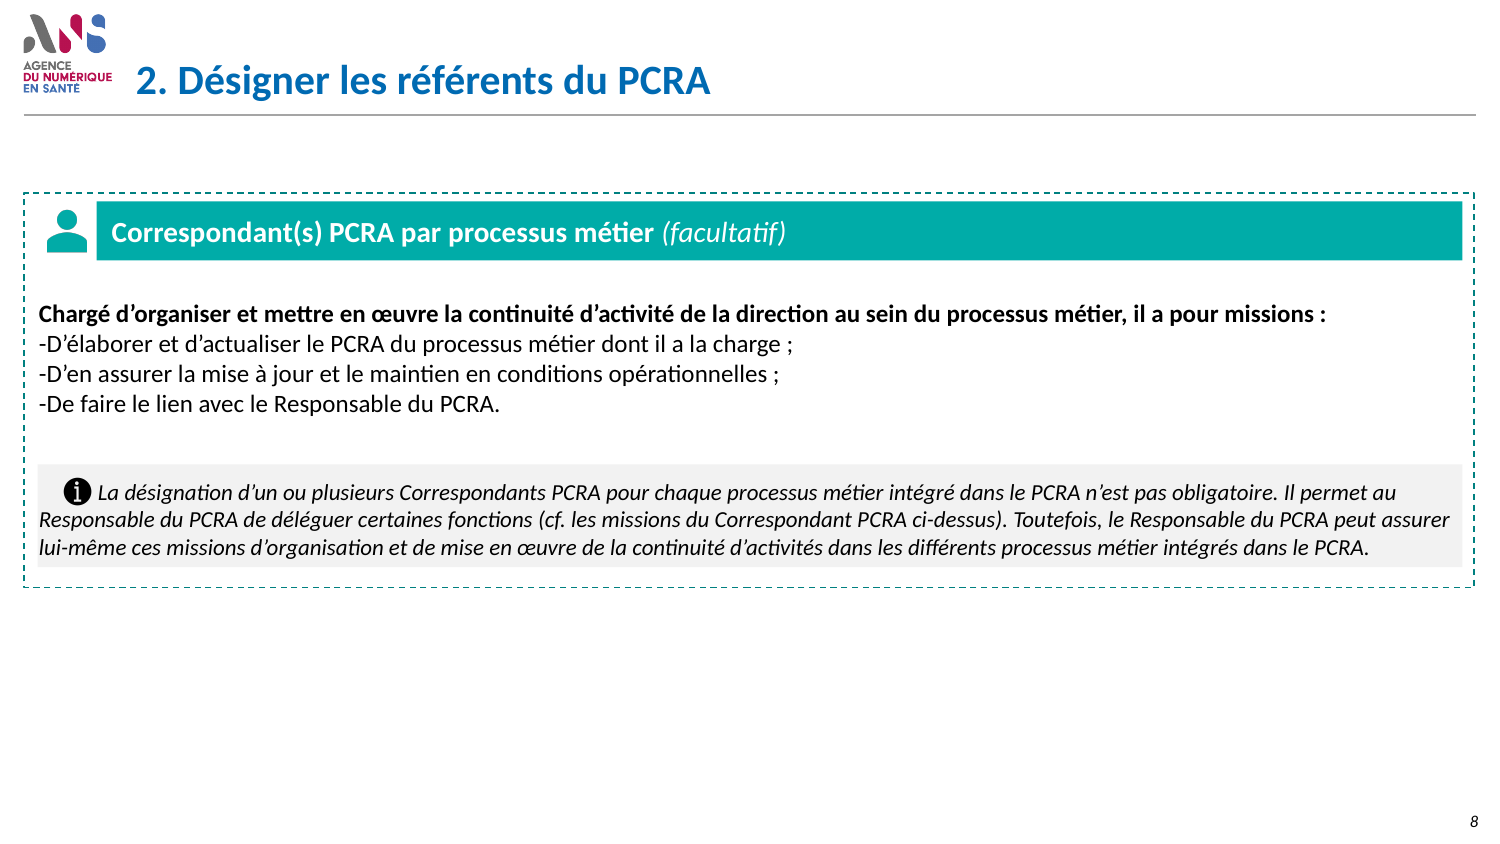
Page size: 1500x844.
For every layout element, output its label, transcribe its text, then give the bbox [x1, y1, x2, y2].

text_box Chargé d’organiser et mettre en œuvre la continuité d’activité de la direction au sein du processus métier, il a pour missions : -D’élaborer et d’actualiser le PCRA du processus métier dont il a la charge ; -D’en assurer la mise à jour et le maintien en conditions opérationnelles ; -De faire le lien avec le Responsable du PCRA. La désignation d’un ou plusieurs Correspondants PCRA pour chaque processus métier intégré dans le PCRA n’est pas obligatoire. Il permet au Responsable du PCRA de déléguer certaines fonctions (cf. les missions du Correspondant PCRA ci-dessus). Toutefois, le Responsable du PCRA peut assurer lui-même ces missions d’organisation et de mise en œuvre de la continuité d’activités dans les différents processus métier intégrés dans le PCRA. [23, 193, 1474, 588]
picture [60, 474, 95, 509]
picture [23, 14, 112, 93]
text_box Correspondant(s) PCRA par processus métier (facultatif) [98, 201, 1463, 261]
text_box 8 [1447, 798, 1500, 844]
title 2. Désigner les référents du PCRA [135, 14, 1459, 103]
picture [37, 201, 97, 261]
